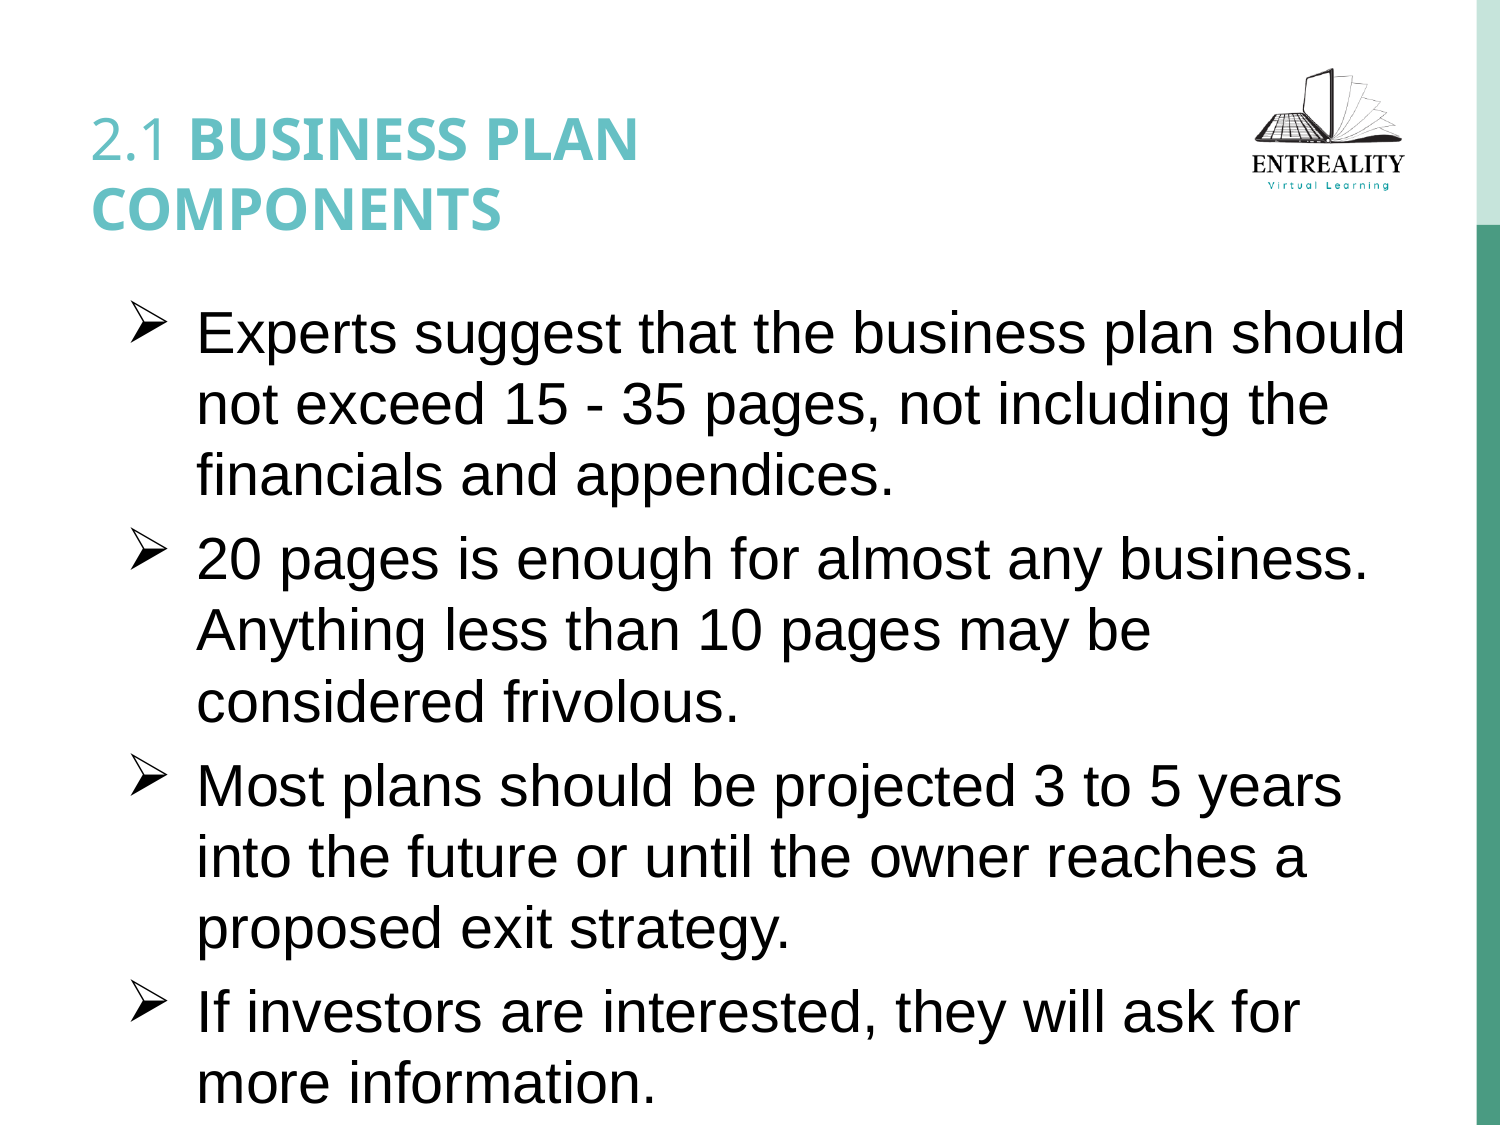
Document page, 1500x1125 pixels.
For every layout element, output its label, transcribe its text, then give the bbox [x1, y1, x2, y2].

title 2.1 BUSINESS PLAN COMPONENTS [75, 25, 1025, 250]
list Experts suggest that the business plan should not exceed 15 - 35 pages, not including the financials and appendices. 20 pages is enough for almost any business. Anything less than 10 pages may be considered frivolous. Most plans should be projected 3 to 5 years into the future or until the owner reaches a proposed exit strategy. If investors are interested, they will ask for more information. [75, 286, 1425, 1125]
picture [1198, 0, 1458, 259]
